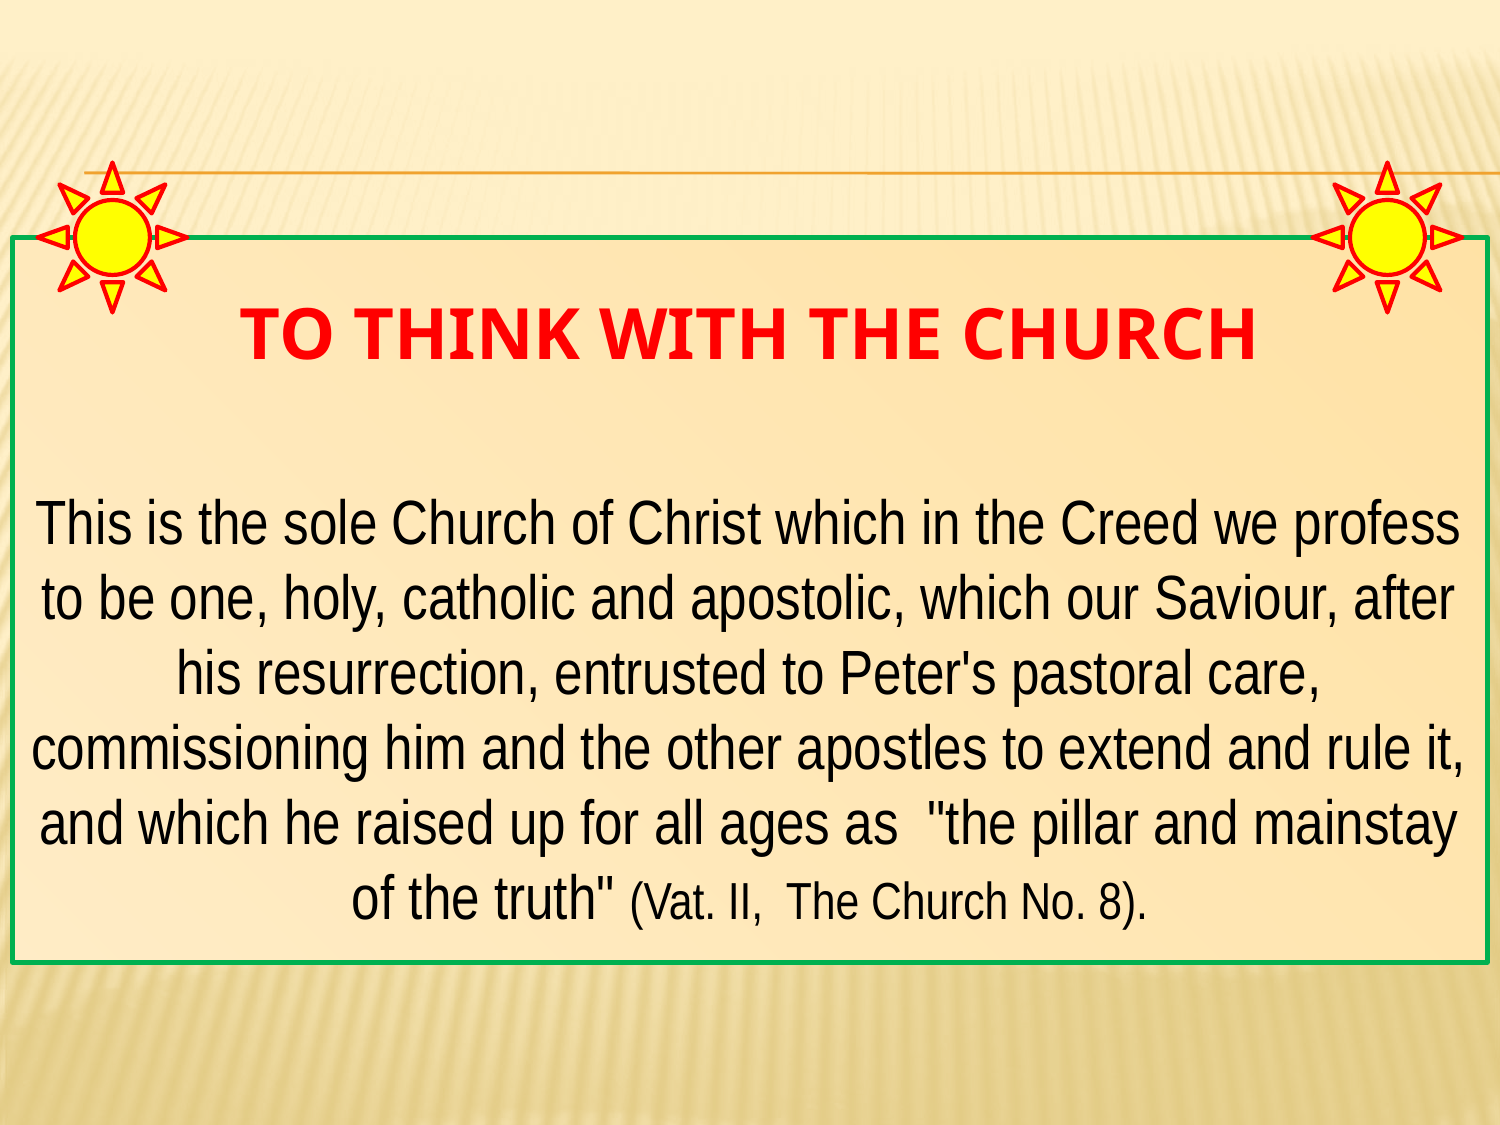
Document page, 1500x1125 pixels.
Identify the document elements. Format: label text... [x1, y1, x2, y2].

text_box [134, 182, 168, 216]
text_box [1347, 197, 1428, 278]
text_box [57, 259, 91, 293]
text_box [134, 259, 168, 293]
text_box [1332, 259, 1366, 293]
text_box [10, 235, 80, 262]
list This is the sole Church of Christ which in the Creed we profess to be one, holy, catholic and apostolic, which our Saviour, after his resurrection, entrusted to Peter's pastoral care, commissioning him and the other apostles to extend and rule it, and which he raised up for all ages as "the pillar and mainstay of the truth" (Vat. II, The Church No. 8). [12, 474, 1488, 625]
text_box [1420, 235, 1490, 262]
text_box [35, 224, 70, 251]
text_box [1409, 182, 1443, 216]
title To Think with the Church [0, 262, 1500, 400]
text_box [57, 182, 91, 216]
text_box [99, 280, 126, 315]
text_box [10, 400, 1490, 965]
text_box [1409, 259, 1443, 293]
text_box [72, 197, 153, 278]
text_box [1310, 224, 1345, 251]
text_box [1374, 160, 1401, 195]
text_box [1374, 280, 1401, 315]
text_box [155, 224, 190, 251]
text_box [1430, 224, 1465, 251]
text_box [1332, 182, 1366, 216]
text_box [99, 160, 126, 195]
text_box [145, 235, 1355, 262]
